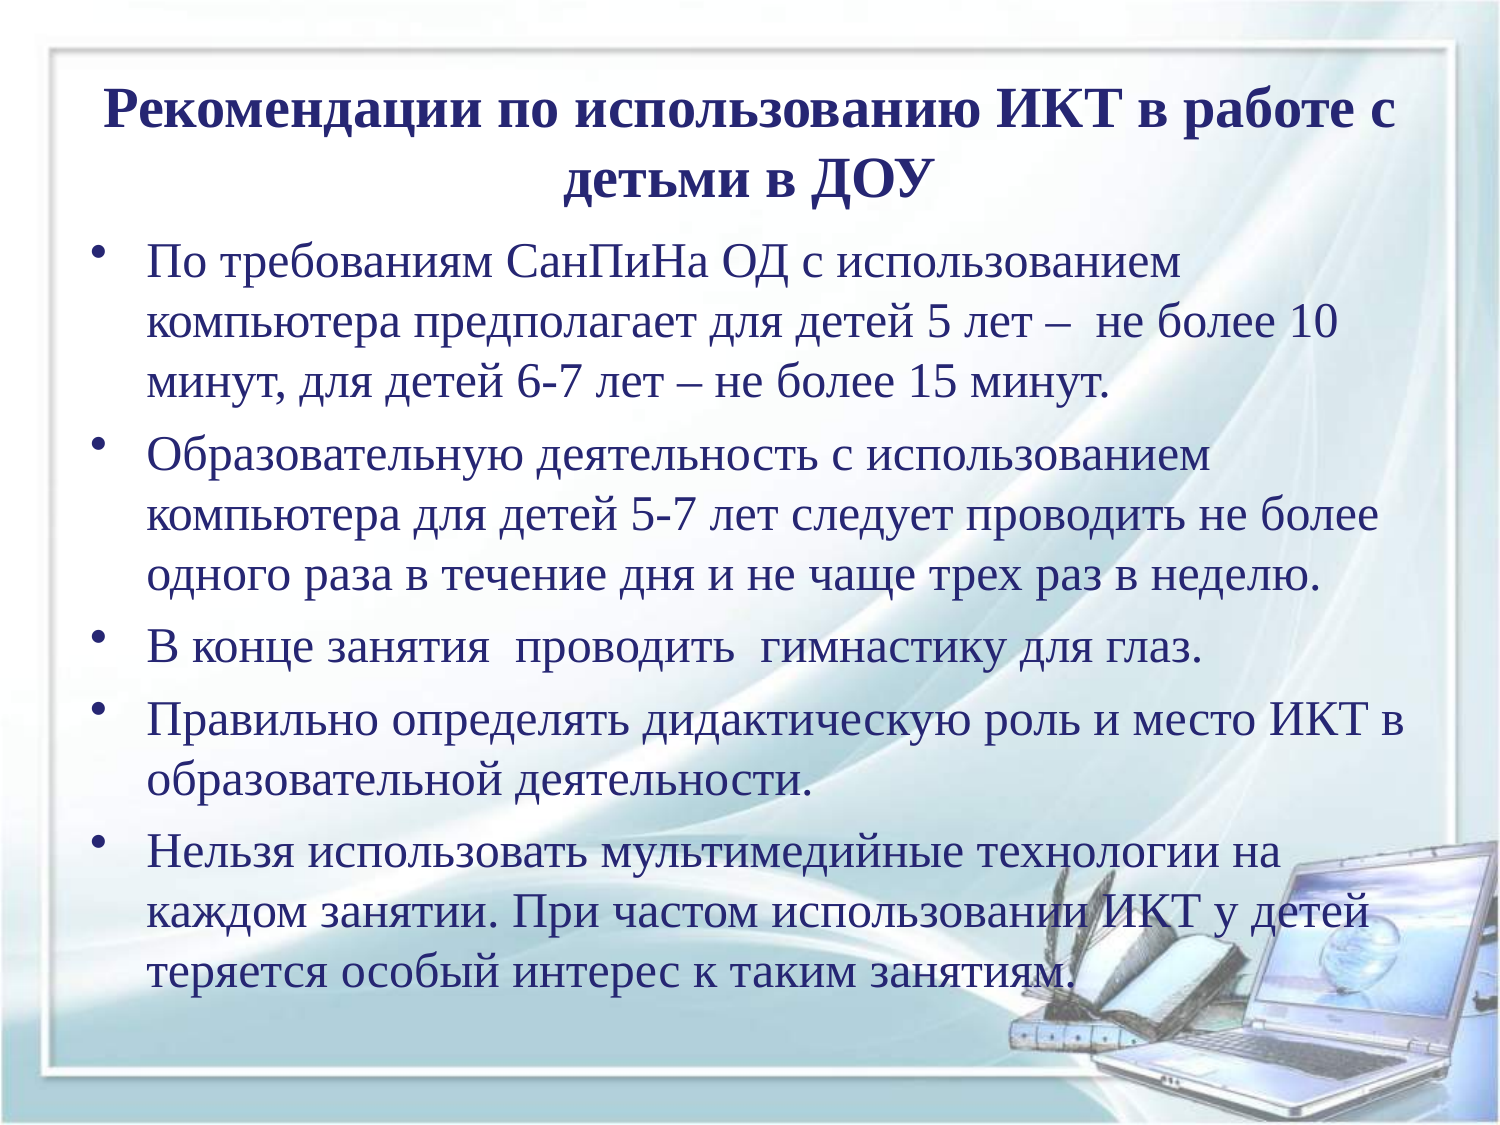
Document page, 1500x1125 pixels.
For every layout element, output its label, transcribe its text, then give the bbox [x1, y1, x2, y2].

title Рекомендации по использованию ИКТ в работе с детьми в ДОУ [75, 45, 1425, 219]
picture [0, 0, 1500, 1125]
list По требованиям СанПиНа ОД с использованием компьютера предполагает для детей 5 лет – не более 10 минут, для детей 6-7 лет – не более 15 минут. Образовательную деятельность с использованием компьютера для детей 5-7 лет следует проводить не более одного раза в течение дня и не чаще трех раз в неделю. В конце занятия проводить гимнастику для глаз. Правильно определять дидактическую роль и место ИКТ в образовательной деятельности. Нельзя использовать мультимедийные технологии на каждом занятии. При частом использовании ИКТ у детей теряется особый интерес к таким занятиям. [75, 219, 1425, 1005]
